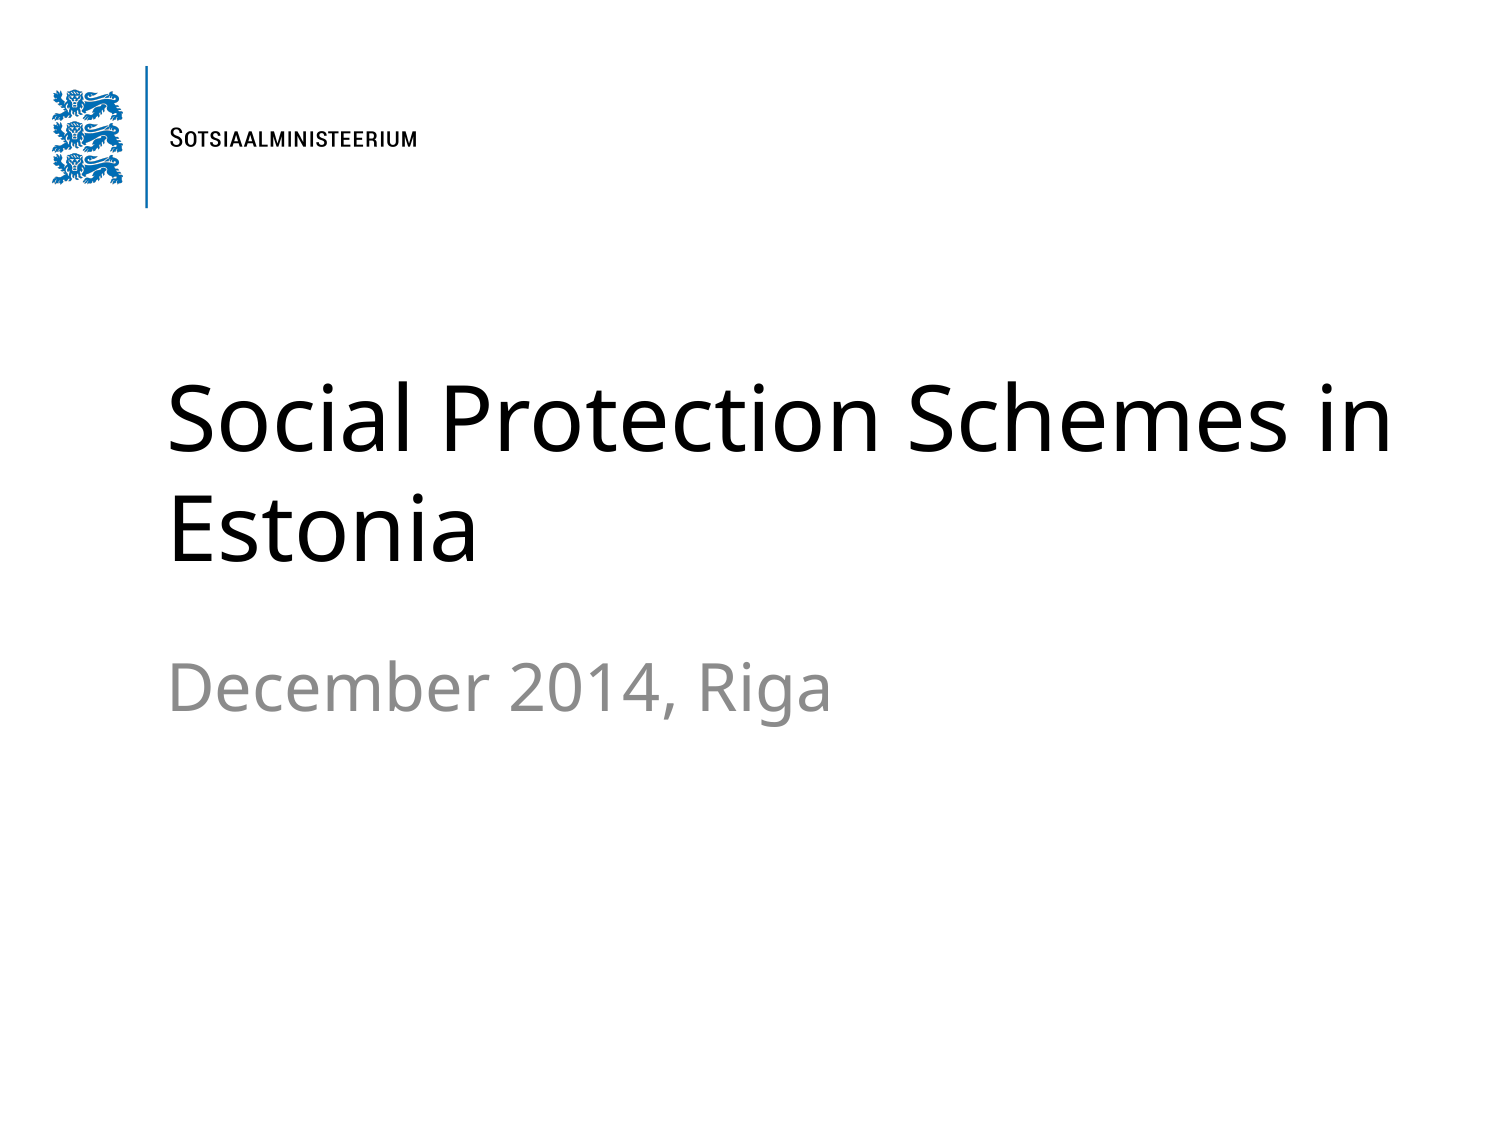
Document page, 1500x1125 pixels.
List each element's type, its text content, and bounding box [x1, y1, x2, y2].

subtitle December 2014, Riga [151, 637, 1202, 925]
picture [28, 42, 502, 232]
title Social Protection Schemes in Estonia [151, 349, 1427, 591]
